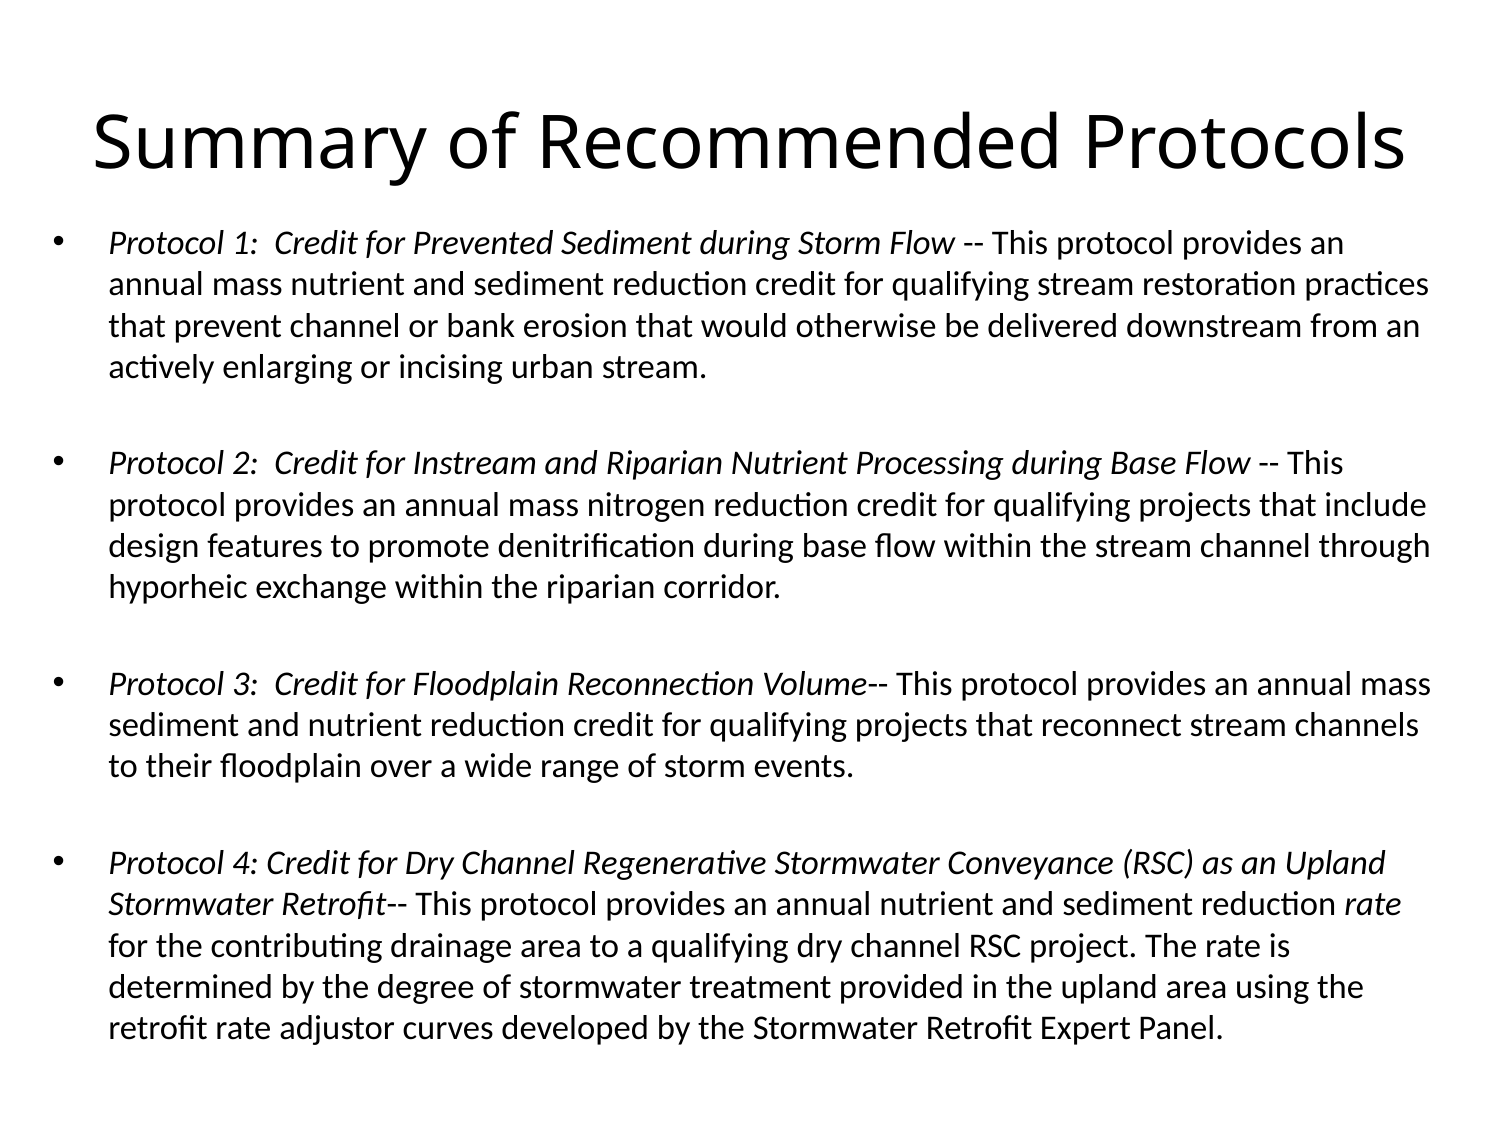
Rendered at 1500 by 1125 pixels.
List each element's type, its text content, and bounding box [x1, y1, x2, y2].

title Summary of Recommended Protocols [75, 45, 1425, 212]
list Protocol 1: Credit for Prevented Sediment during Storm Flow -- This protocol provides an annual mass nutrient and sediment reduction credit for qualifying stream restoration practices that prevent channel or bank erosion that would otherwise be delivered downstream from an actively enlarging or incising urban stream. Protocol 2: Credit for Instream and Riparian Nutrient Processing during Base Flow -- This protocol provides an annual mass nitrogen reduction credit for qualifying projects that include design features to promote denitrification during base flow within the stream channel through hyporheic exchange within the riparian corridor. Protocol 3: Credit for Floodplain Reconnection Volume-- This protocol provides an annual mass sediment and nutrient reduction credit for qualifying projects that reconnect stream channels to their floodplain over a wide range of storm events. Protocol 4: Credit for Dry Channel Regenerative Stormwater Conveyance (RSC) as an Upland Stormwater Retrofit-- This protocol provides an annual nutrient and sediment reduction rate for the contributing drainage area to a qualifying dry channel RSC project. The rate is determined by the degree of stormwater treatment provided in the upland area using the retrofit rate adjustor curves developed by the Stormwater Retrofit Expert Panel. [37, 212, 1463, 1063]
